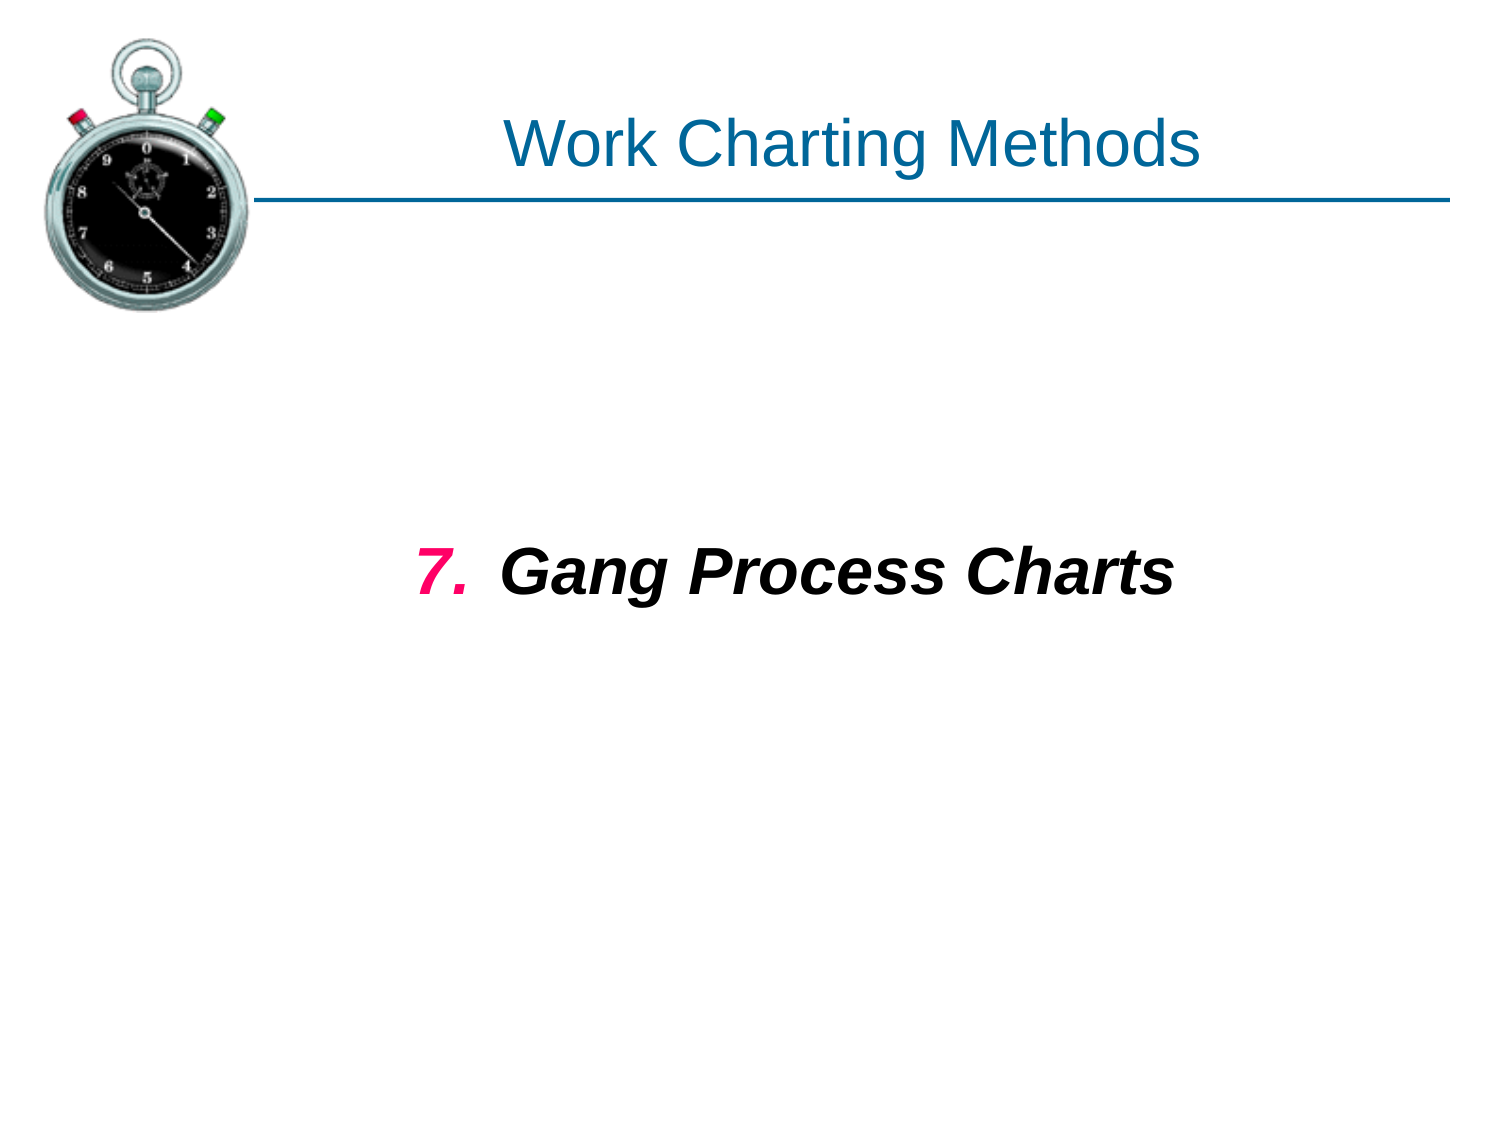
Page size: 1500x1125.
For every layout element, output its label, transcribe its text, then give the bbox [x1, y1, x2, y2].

picture [37, 37, 254, 313]
title Work Charting Methods [275, 37, 1450, 188]
list Gang Process Charts [399, 237, 1450, 975]
